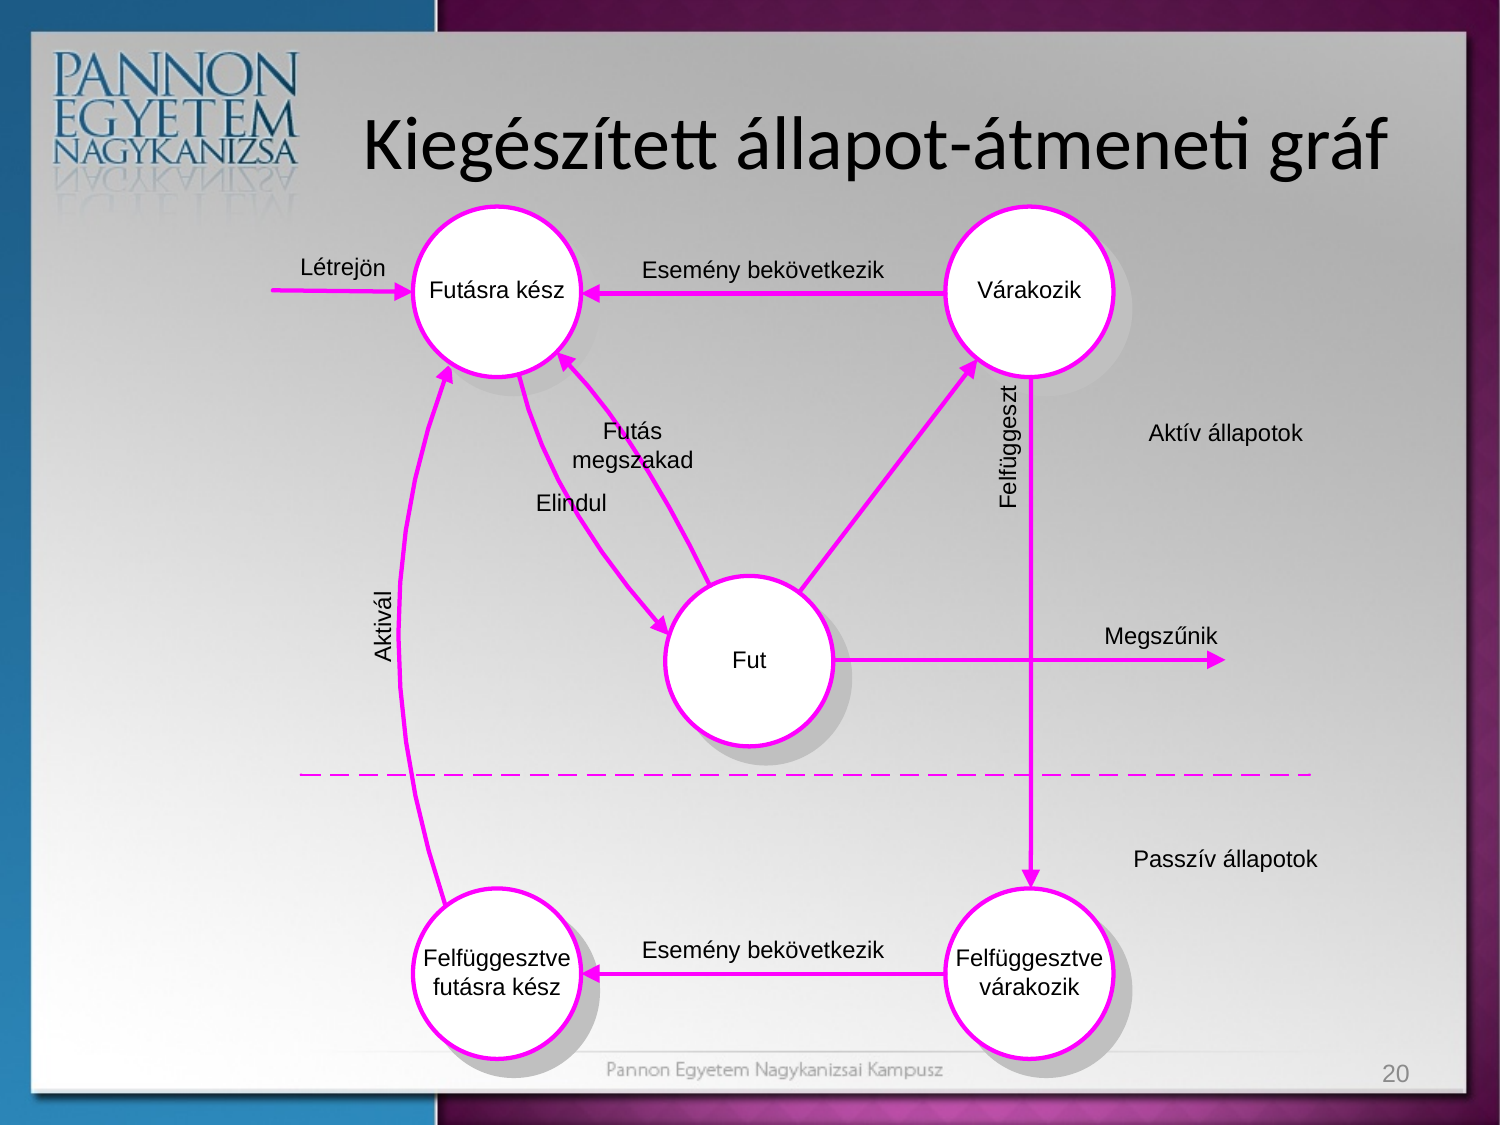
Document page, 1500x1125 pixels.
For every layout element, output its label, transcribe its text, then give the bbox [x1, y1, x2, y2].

title Kiegészített állapot-átmeneti gráf [328, 45, 1425, 233]
picture [0, 0, 1500, 1125]
slide_number 20 [1074, 1042, 1425, 1103]
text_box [249, 199, 1342, 1083]
